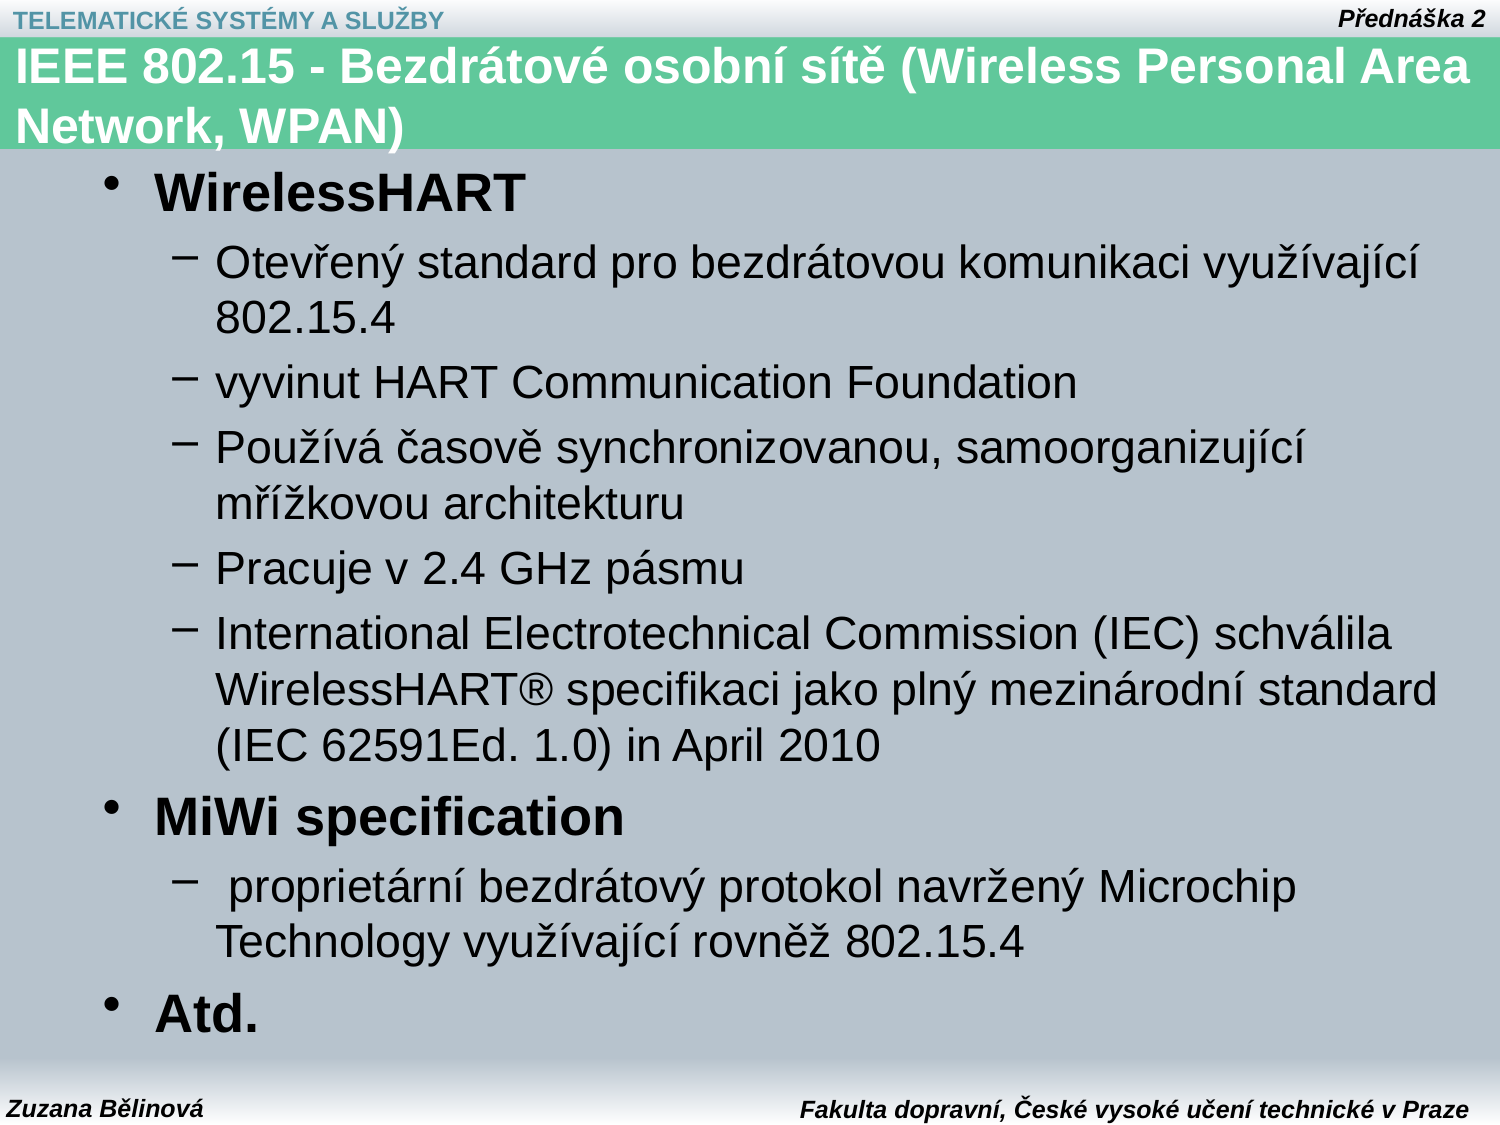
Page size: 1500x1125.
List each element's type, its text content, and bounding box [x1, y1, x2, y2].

list WirelessHART Otevřený standard pro bezdrátovou komunikaci využívající 802.15.4 vyvinut HART Communication Foundation Používá časově synchronizovanou, samoorganizující mřížkovou architekturu Pracuje v 2.4 GHz pásmu International Electrotechnical Commission (IEC) schválila WirelessHART® specifikaci jako plný mezinárodní standard (IEC 62591Ed. 1.0) in April 2010 MiWi specification proprietární bezdrátový protokol navržený Microchip Technology využívající rovněž 802.15.4 Atd. [87, 149, 1460, 1059]
title IEEE 802.15 - Bezdrátové osobní sítě (Wireless Personal Area Network, WPAN) [0, 37, 1500, 150]
